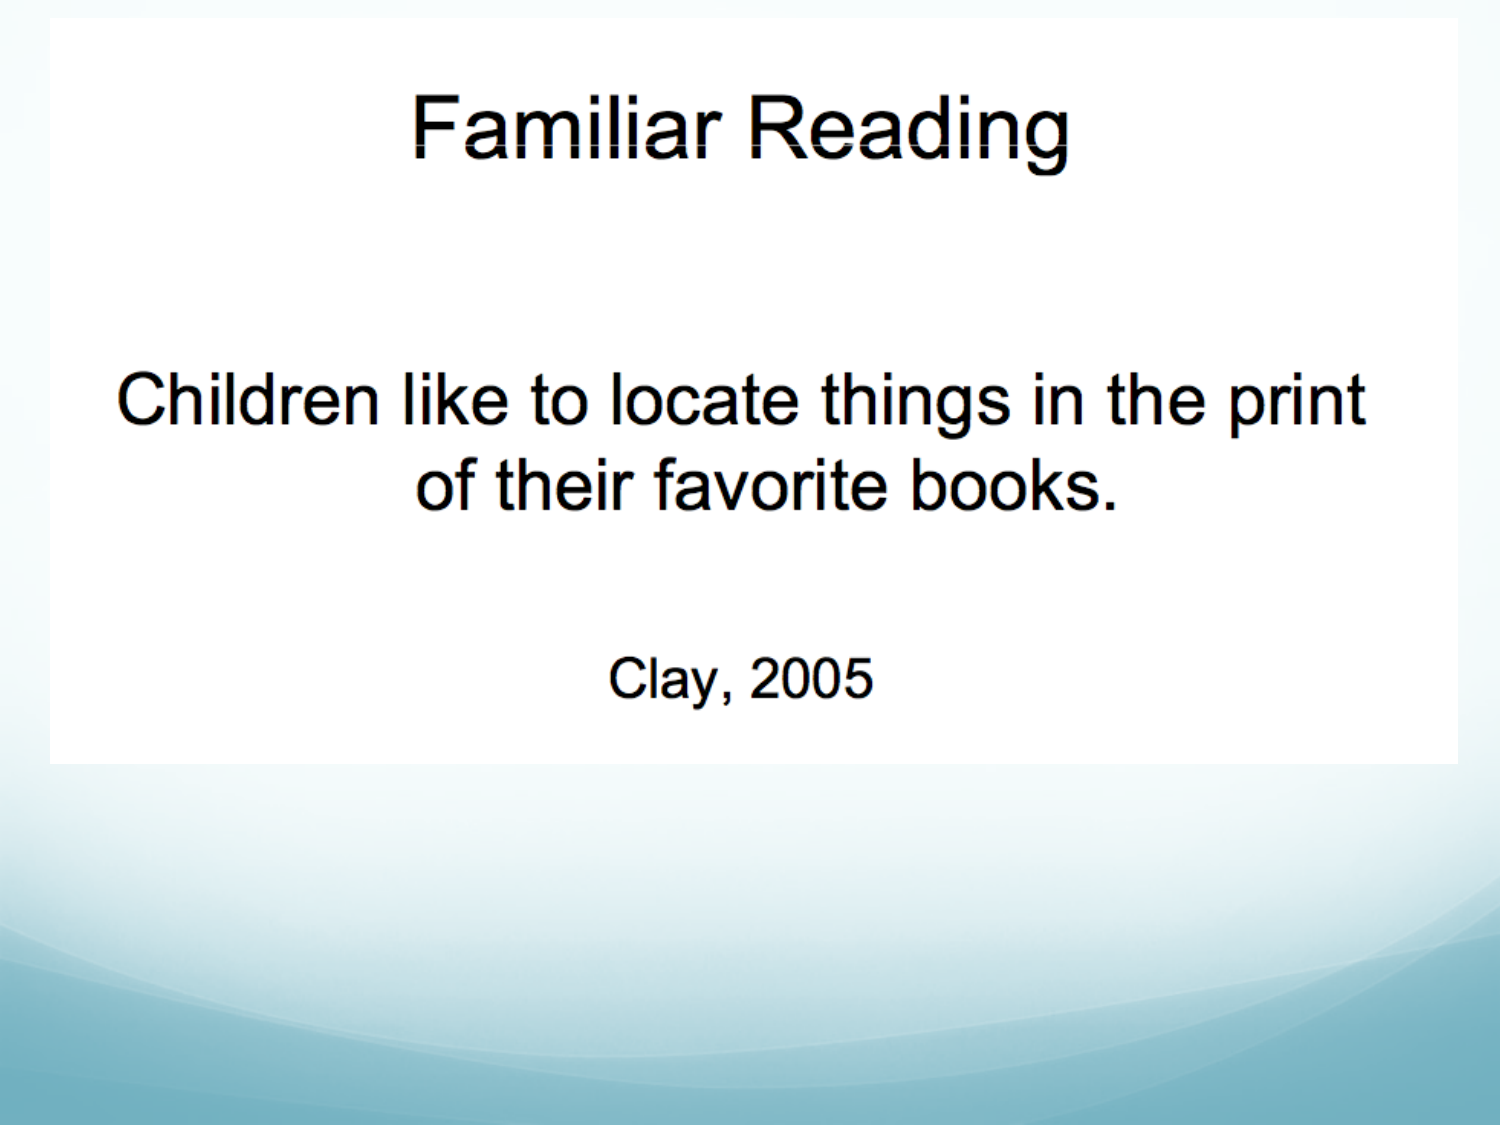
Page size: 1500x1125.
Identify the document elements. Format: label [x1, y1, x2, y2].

picture [49, 17, 1459, 765]
